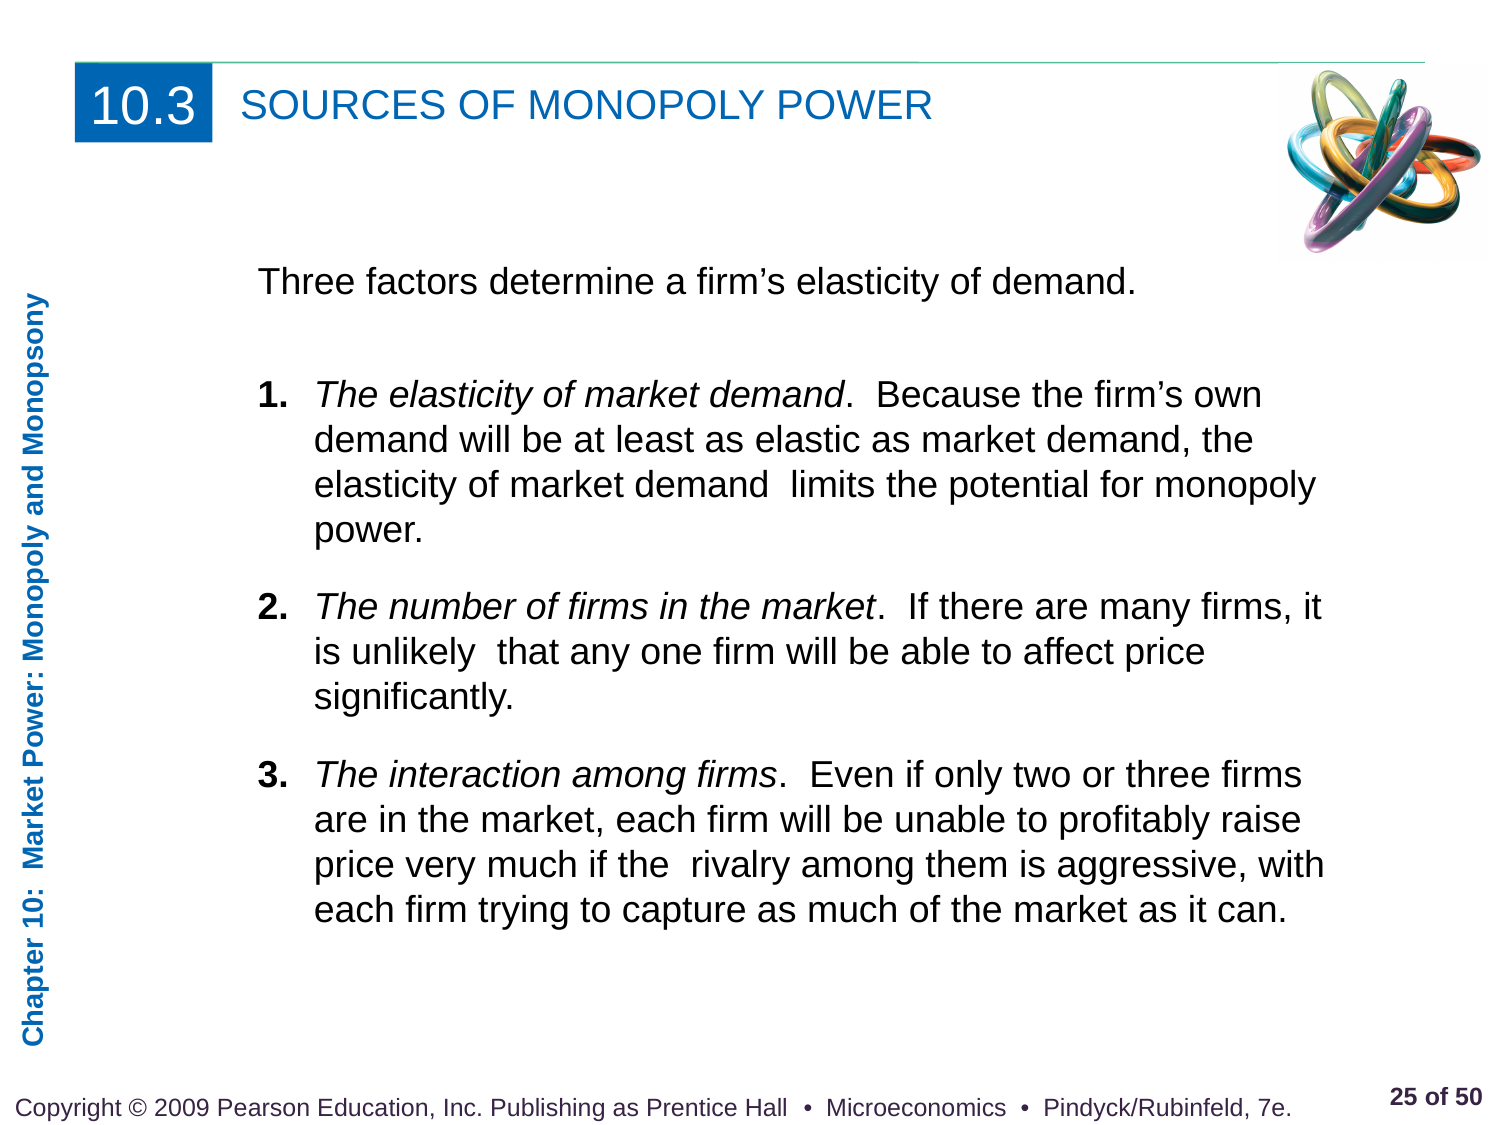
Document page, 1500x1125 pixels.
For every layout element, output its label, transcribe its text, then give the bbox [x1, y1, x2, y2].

text_box 3. The interaction among firms. Even if only two or three firms are in the market, each firm will be unable to profitably raise price very much if the rivalry among them is aggressive, with each firm trying to capture as much of the market as it can. [149, 742, 1350, 937]
text_box 2. The number of firms in the market. If there are many firms, it is unlikely that any one firm will be able to affect price significantly. [149, 574, 1350, 725]
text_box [74, 62, 1279, 143]
text_box Three factors determine a firm’s elasticity of demand. [149, 249, 1350, 310]
text_box 1. The elasticity of market demand. Because the firm’s own demand will be at least as elastic as market demand, the elasticity of market demand limits the potential for monopoly power. [149, 362, 1350, 558]
picture [1278, 63, 1488, 263]
